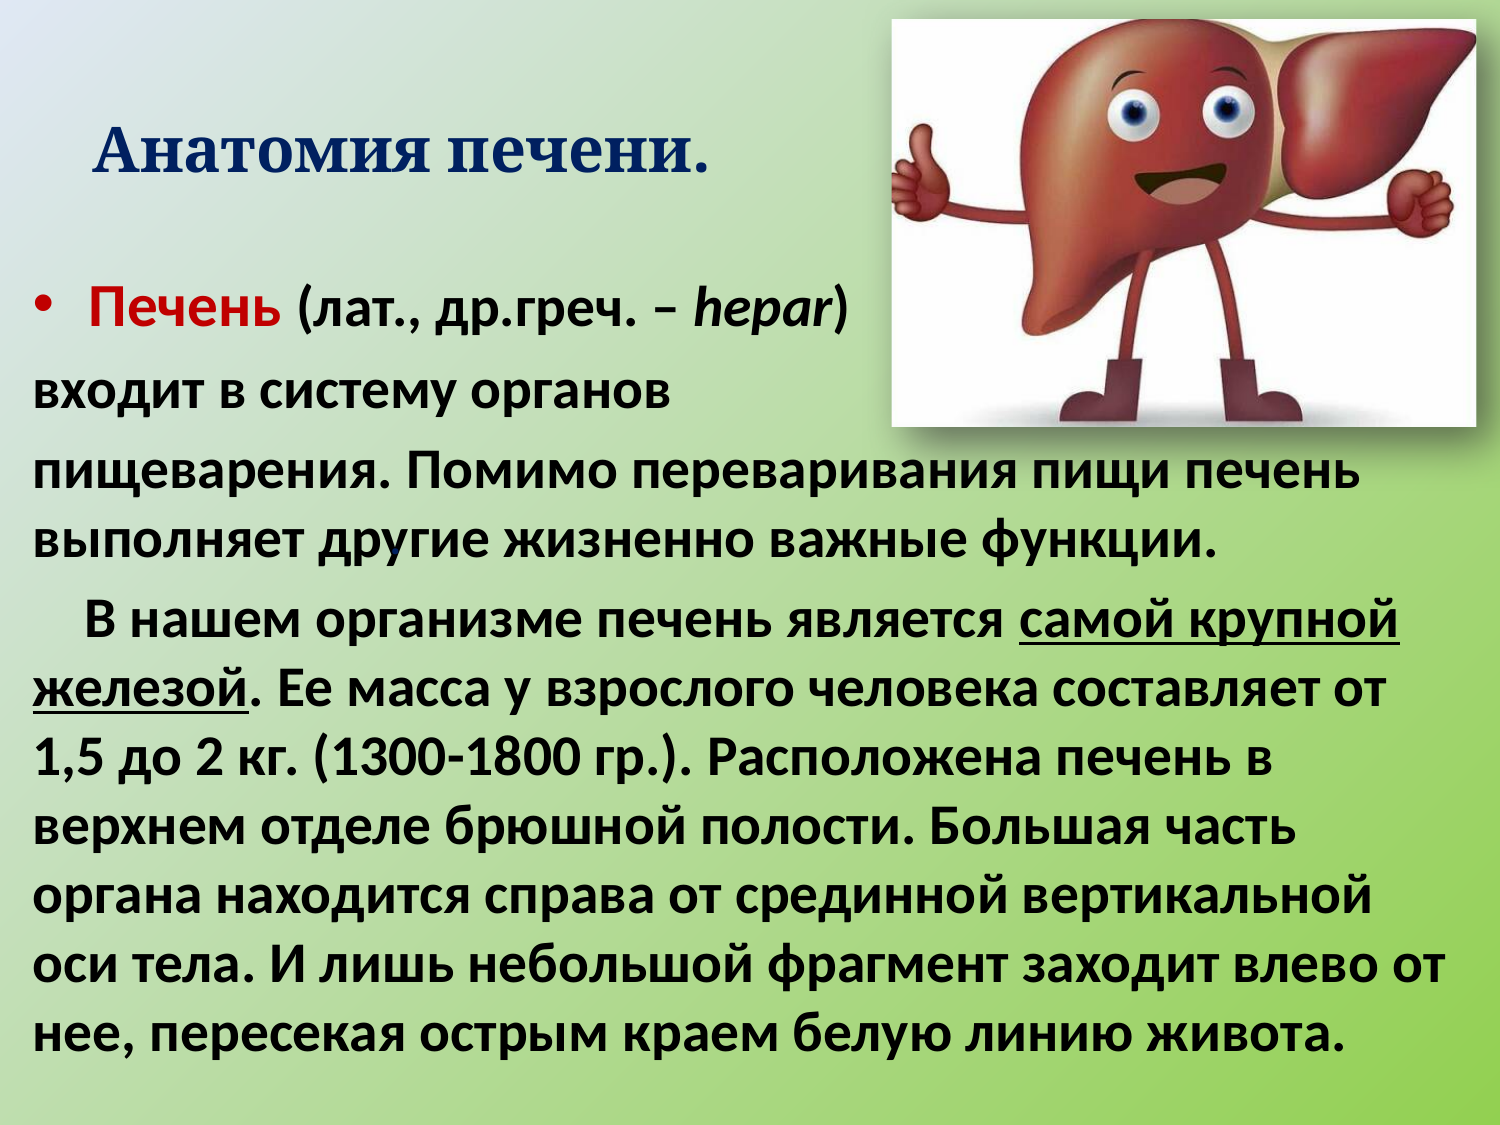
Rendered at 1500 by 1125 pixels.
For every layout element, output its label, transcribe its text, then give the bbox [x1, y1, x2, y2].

list Печень (лат., др.греч. – hepar) входит в систему органов пищеварения. Помимо переваривания пищи печень выполняет другие жизненно важные функции. В нашем организме печень является самой крупной железой. Ее масса у взрослого человека составляет от 1,5 до 2 кг. (1300-1800 гр.). Расположена печень в верхнем отделе брюшной полости. Большая часть органа находится справа от срединной вертикальной оси тела. И лишь небольшой фрагмент заходит влево от нее, пересекая острым краем белую линию живота. [17, 258, 1465, 1125]
text_box . [374, 509, 1125, 570]
title Анатомия печени. [52, 71, 752, 223]
picture [891, 18, 1477, 427]
